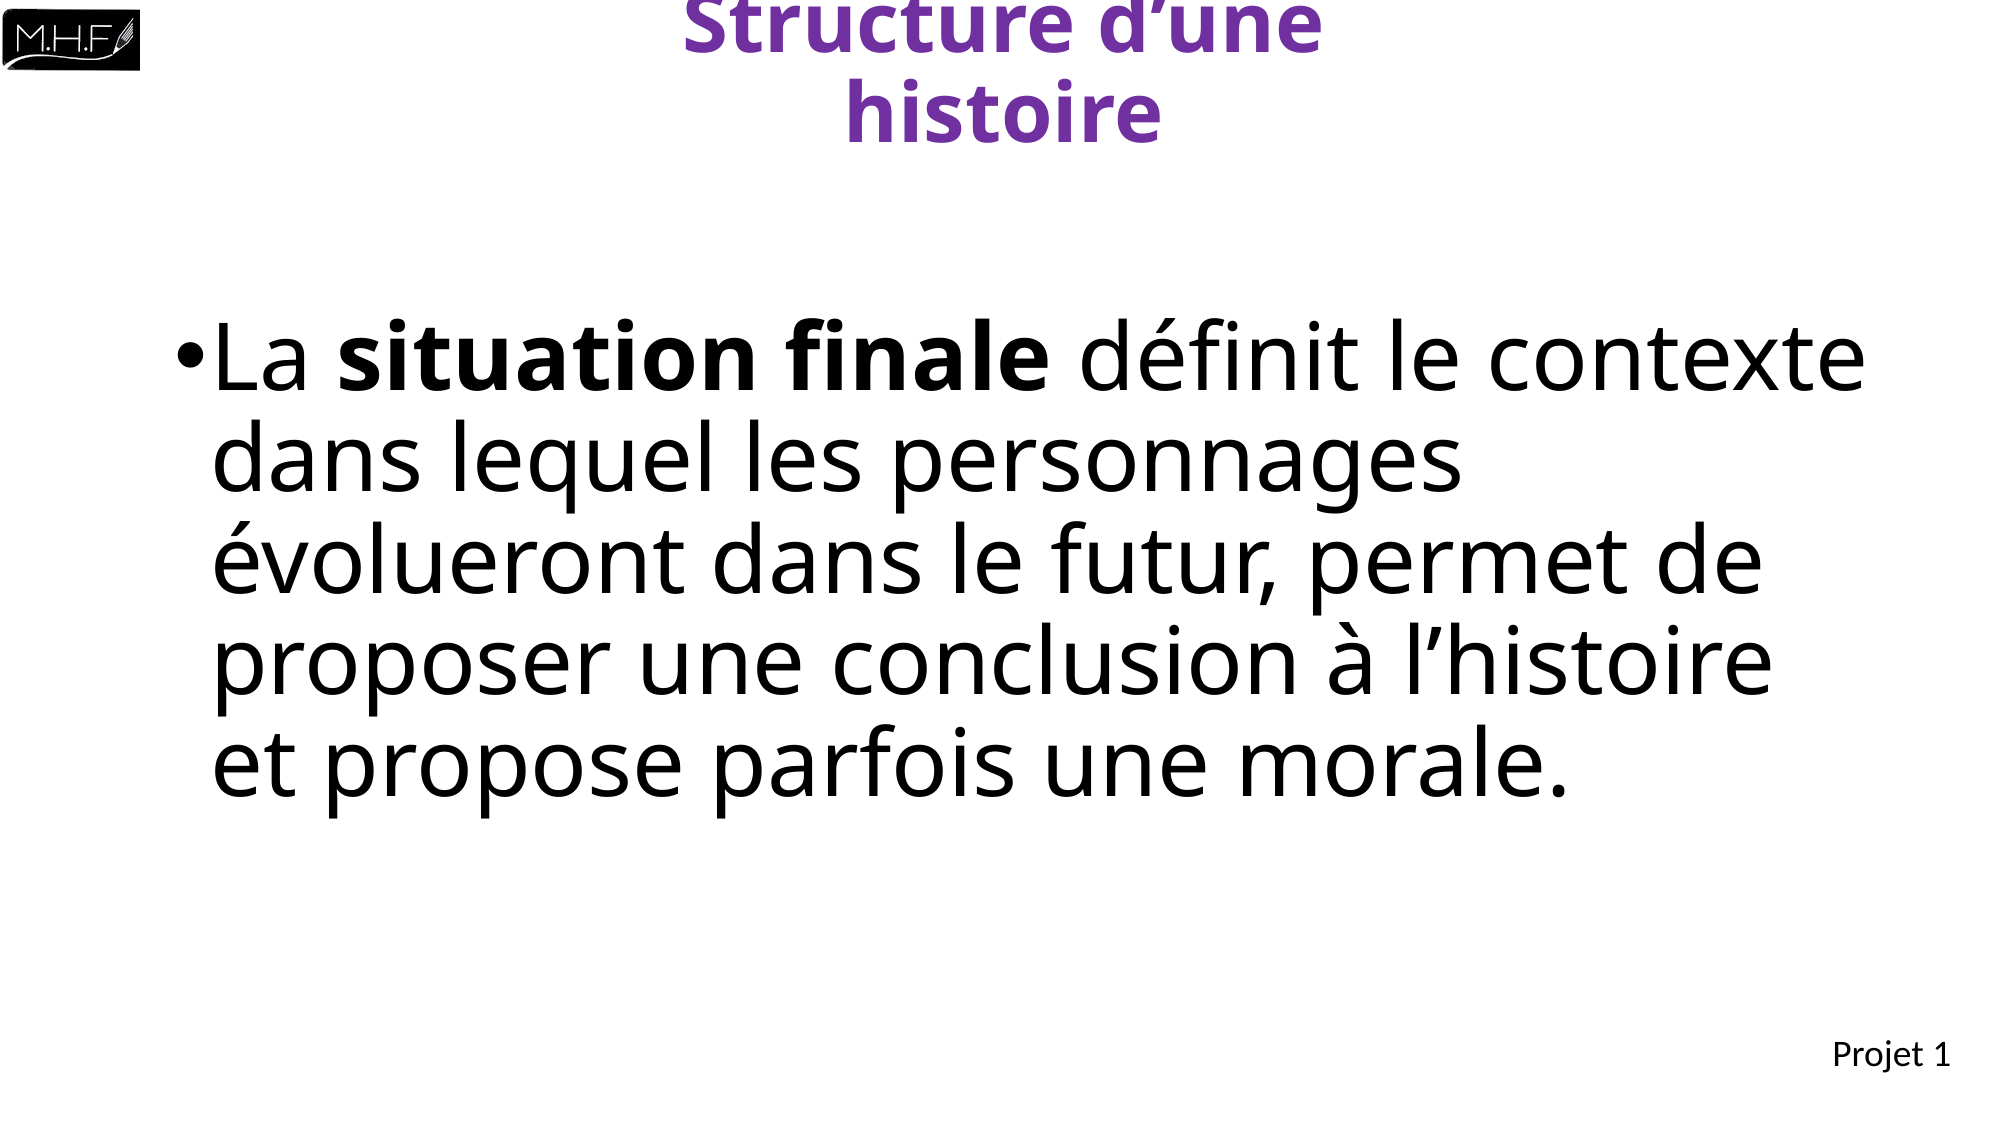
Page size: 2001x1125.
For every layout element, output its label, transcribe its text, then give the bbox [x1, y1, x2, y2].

list La situation finale définit le contexte dans lequel les personnages évolueront dans le futur, permet de proposer une conclusion à l’histoire et propose parfois une morale. [159, 301, 1885, 864]
title Structure d’une histoire [596, 29, 1412, 112]
picture [0, 7, 140, 74]
text_box Projet 1 [1362, 1021, 1967, 1082]
